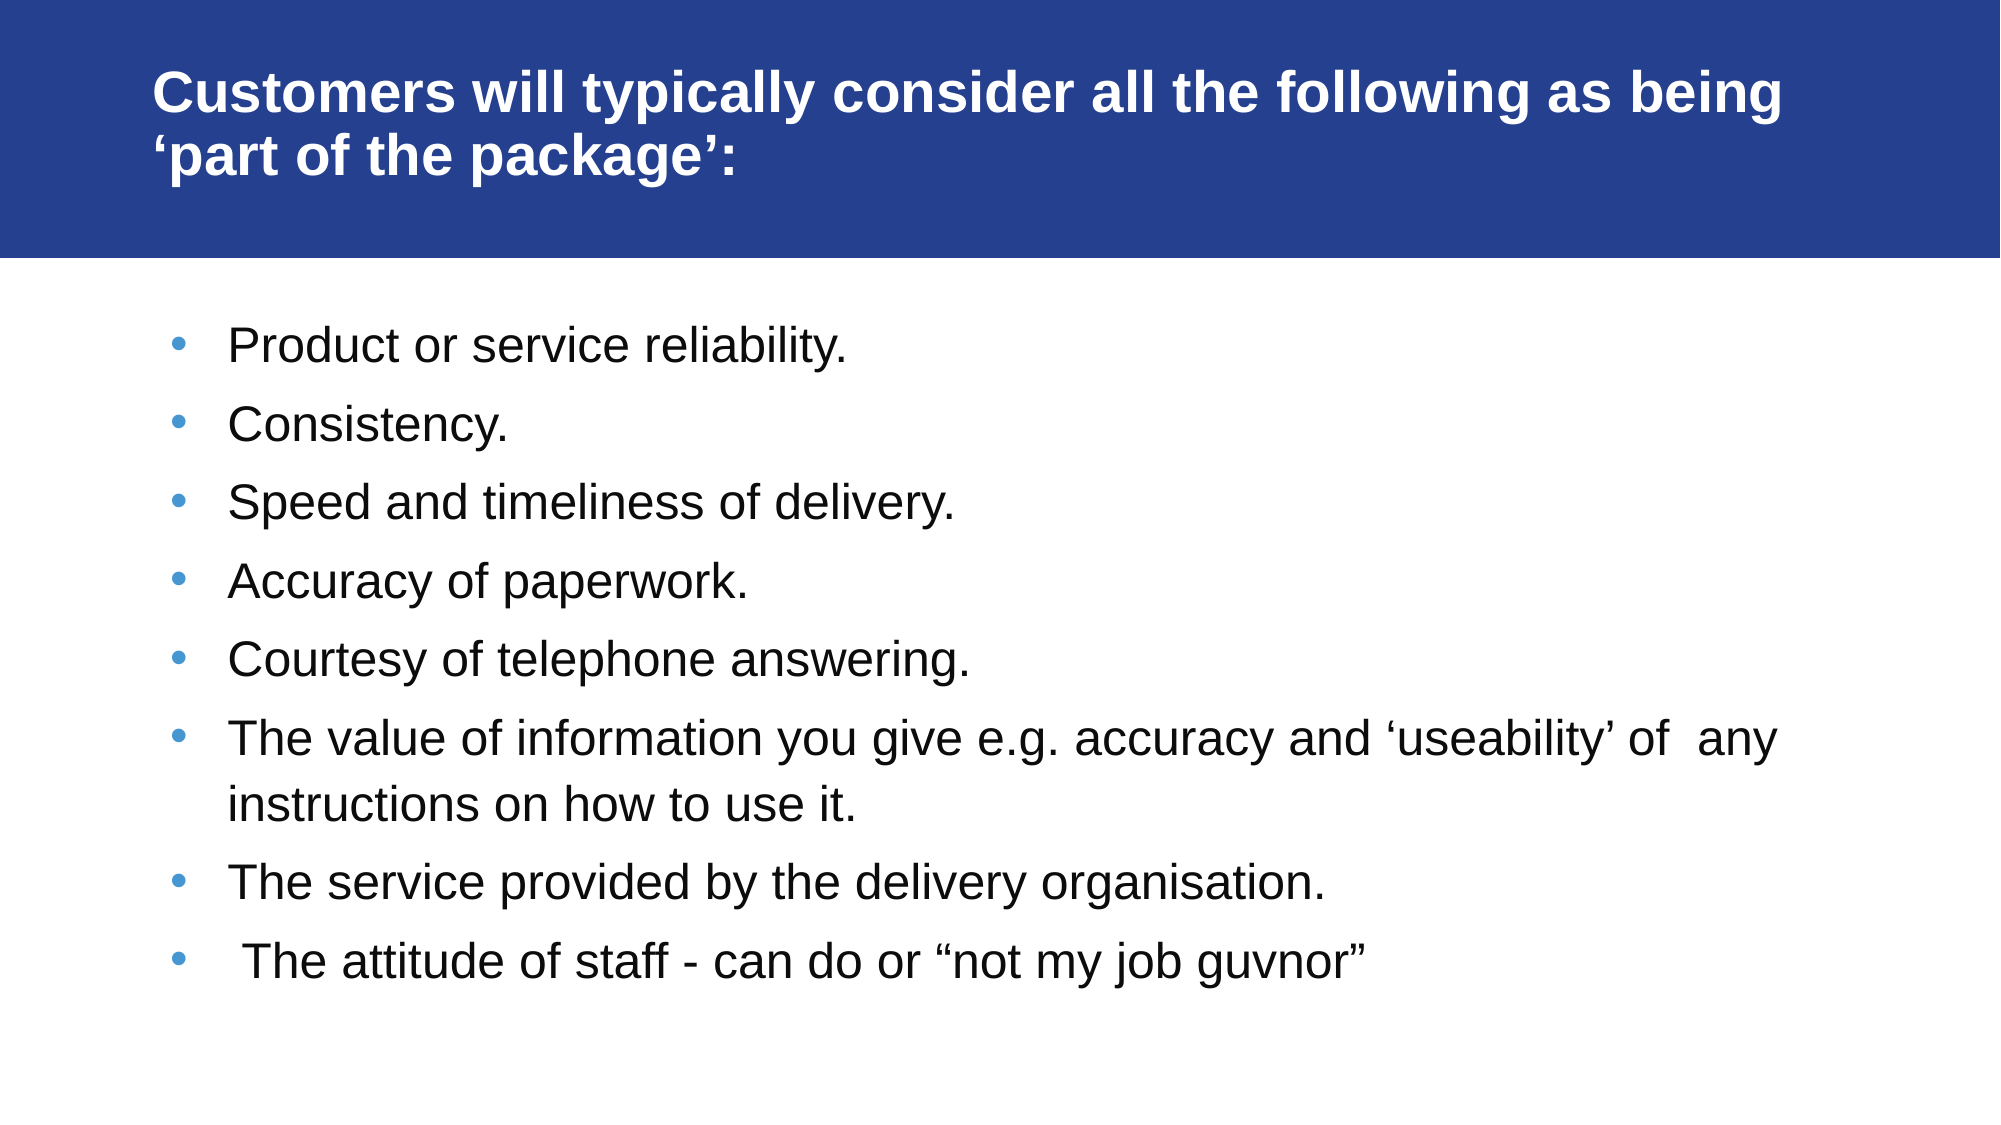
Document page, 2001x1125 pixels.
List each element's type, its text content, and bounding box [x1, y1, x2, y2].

list Product or service reliability. Consistency. Speed and timeliness of delivery. Accuracy of paperwork. Courtesy of telephone answering. The value of information you give e.g. accuracy and ‘useability’ of any instructions on how to use it. The service provided by the delivery organisation. The attitude of staff - can do or “not my job guvnor” [137, 299, 1863, 1025]
title Customers will typically consider all the following as being ‘part of the package’: [137, 20, 1863, 238]
